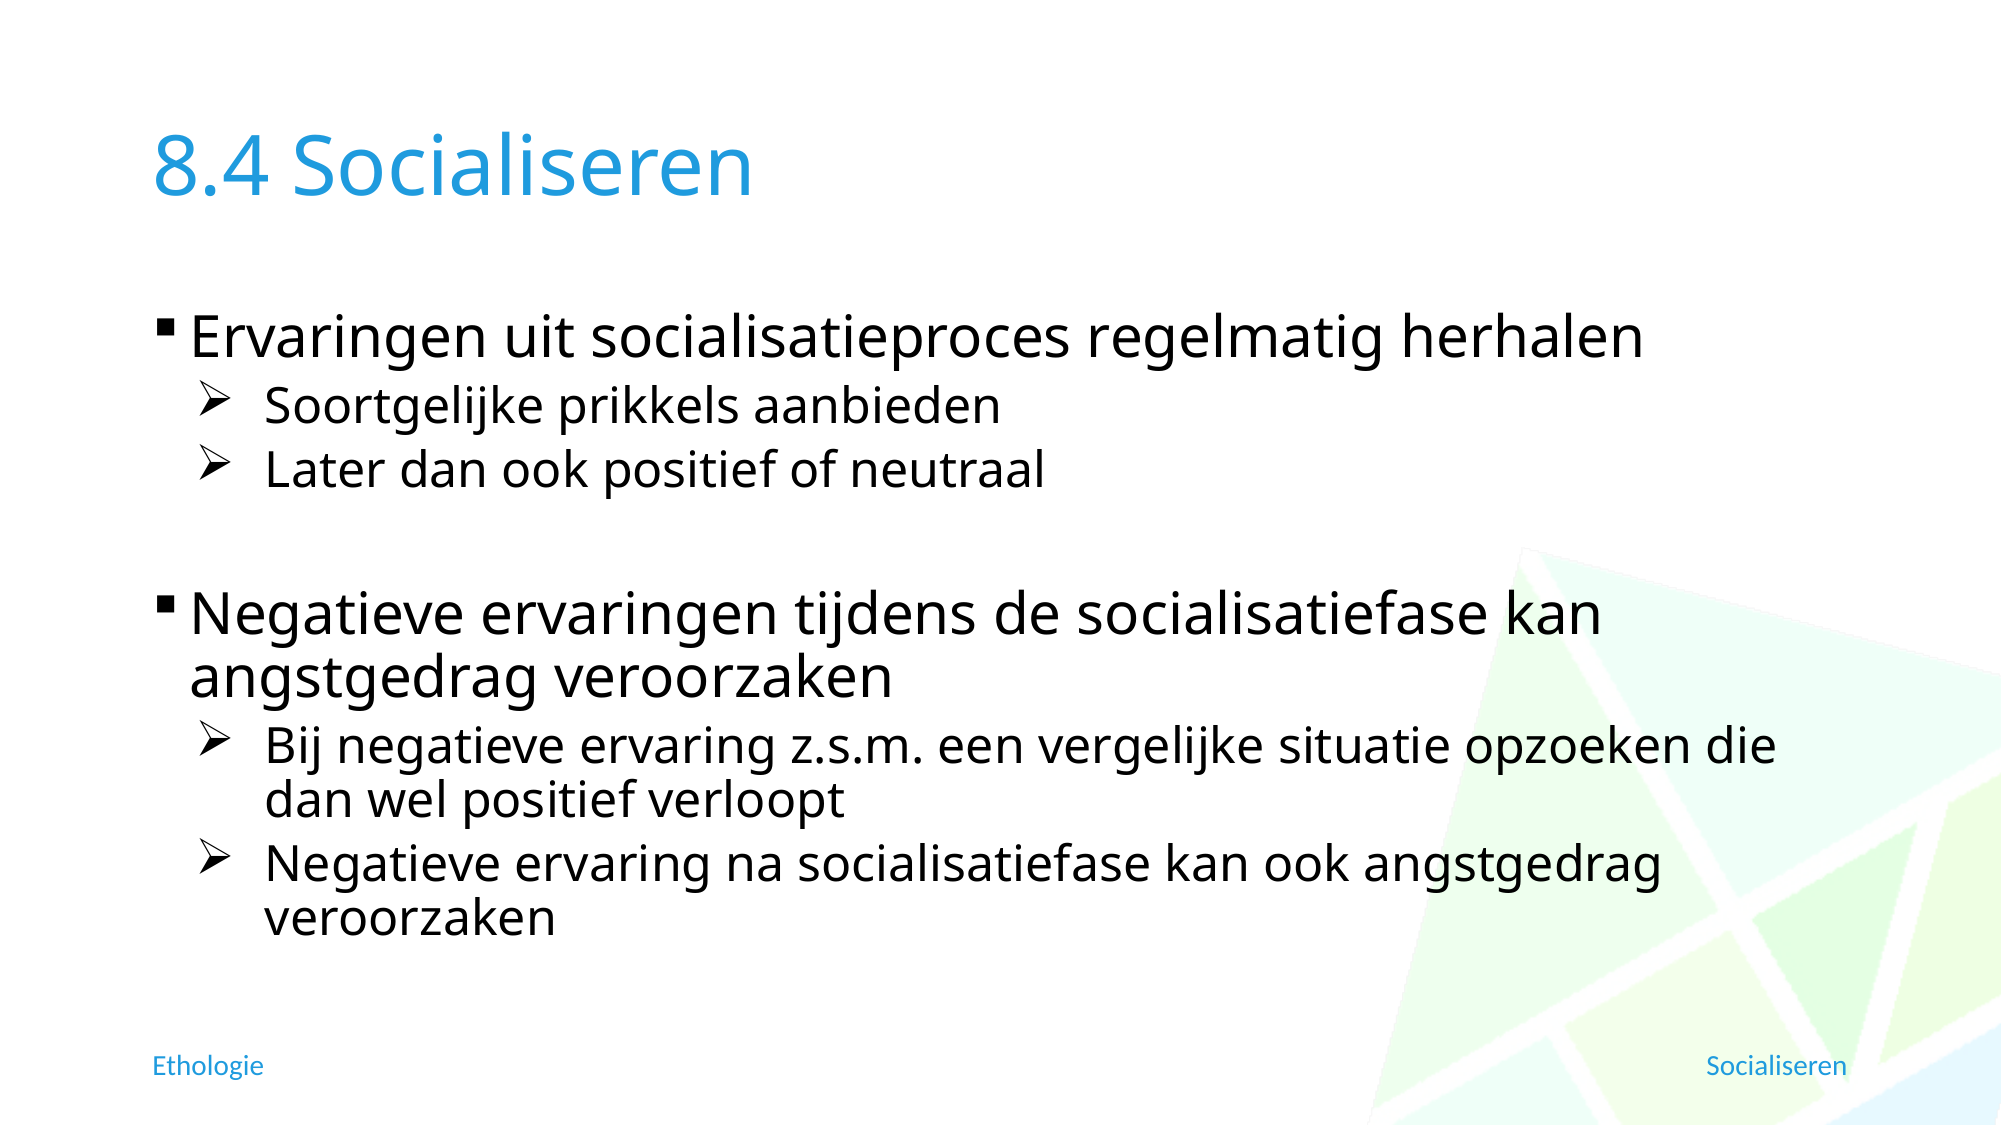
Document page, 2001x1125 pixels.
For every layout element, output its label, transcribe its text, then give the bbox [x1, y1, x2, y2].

list Ervaringen uit socialisatieproces regelmatig herhalen Soortgelijke prikkels aanbieden Later dan ook positief of neutraal Negatieve ervaringen tijdens de socialisatiefase kan angstgedrag veroorzaken Bij negatieve ervaring z.s.m. een vergelijke situatie opzoeken die dan wel positief verloopt Negatieve ervaring na socialisatiefase kan ook angstgedrag veroorzaken [137, 299, 1863, 1014]
list Socialiseren [1412, 1042, 1863, 1103]
list Ethologie [137, 1042, 588, 1103]
title 8.4 Socialiseren [137, 59, 1863, 278]
